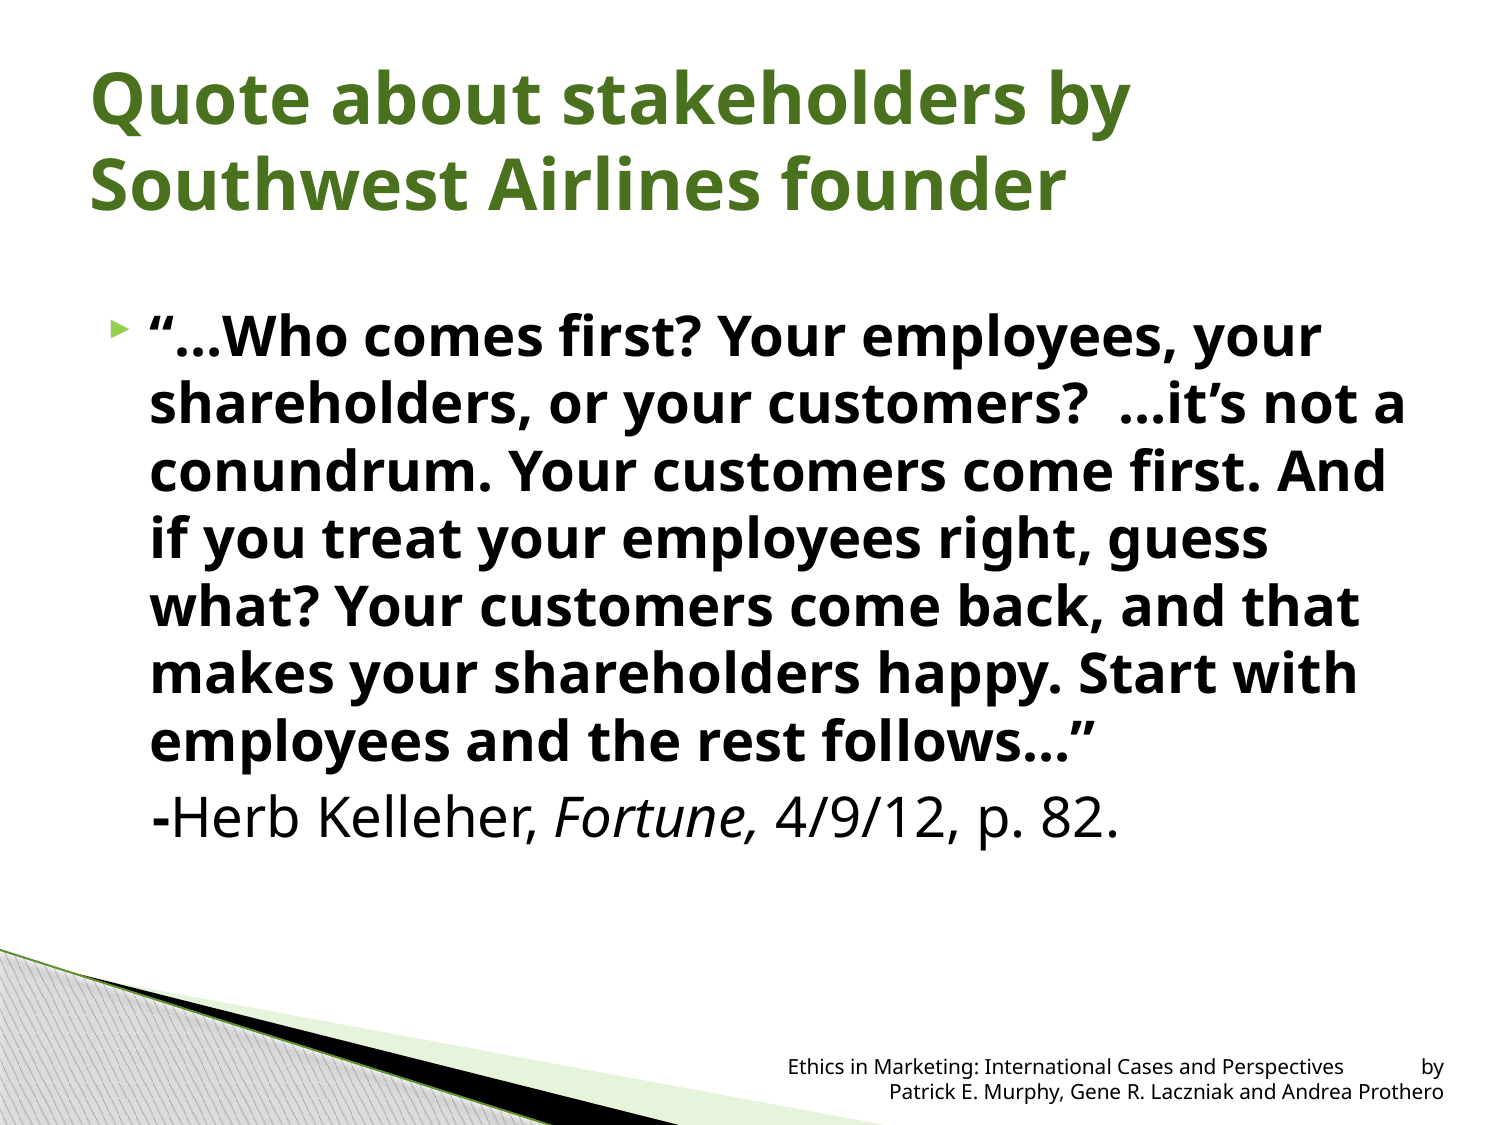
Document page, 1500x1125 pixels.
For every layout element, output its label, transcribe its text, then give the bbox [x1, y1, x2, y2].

footer Ethics in Marketing: International Cases and Perspectives by Patrick E. Murphy, Gene R. Laczniak and Andrea Prothero [718, 1051, 1459, 1112]
list “…Who comes first? Your employees, your shareholders, or your customers? …it’s not a conundrum. Your customers come first. And if you treat your employees right, guess what? Your customers come back, and that makes your shareholders happy. Start with employees and the rest follows…” -Herb Kelleher, Fortune, 4/9/12, p. 82. [75, 292, 1425, 1035]
title Quote about stakeholders by Southwest Airlines founder [75, 45, 1425, 233]
